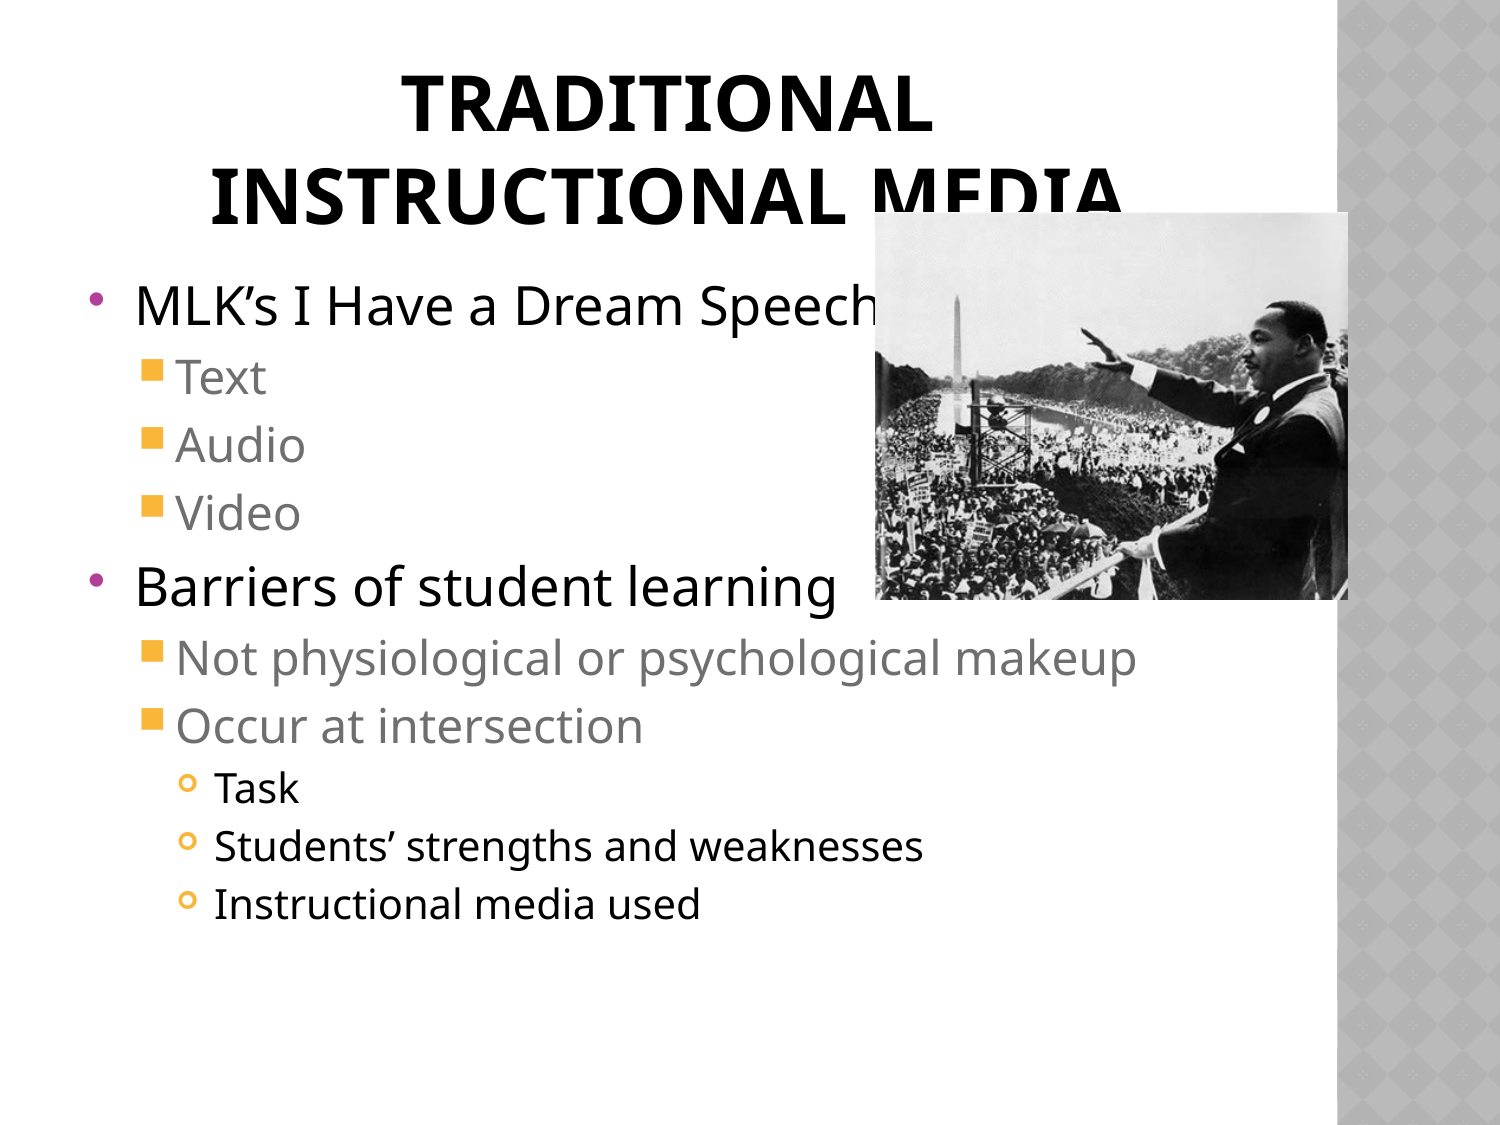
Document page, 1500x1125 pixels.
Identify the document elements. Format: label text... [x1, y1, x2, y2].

title Traditional Instructional Media [75, 52, 1263, 240]
list MLK’s I Have a Dream Speech Text Audio Video Barriers of student learning Not physiological or psychological makeup Occur at intersection Task Students’ strengths and weaknesses Instructional media used [75, 264, 1263, 1059]
picture [874, 211, 1348, 601]
